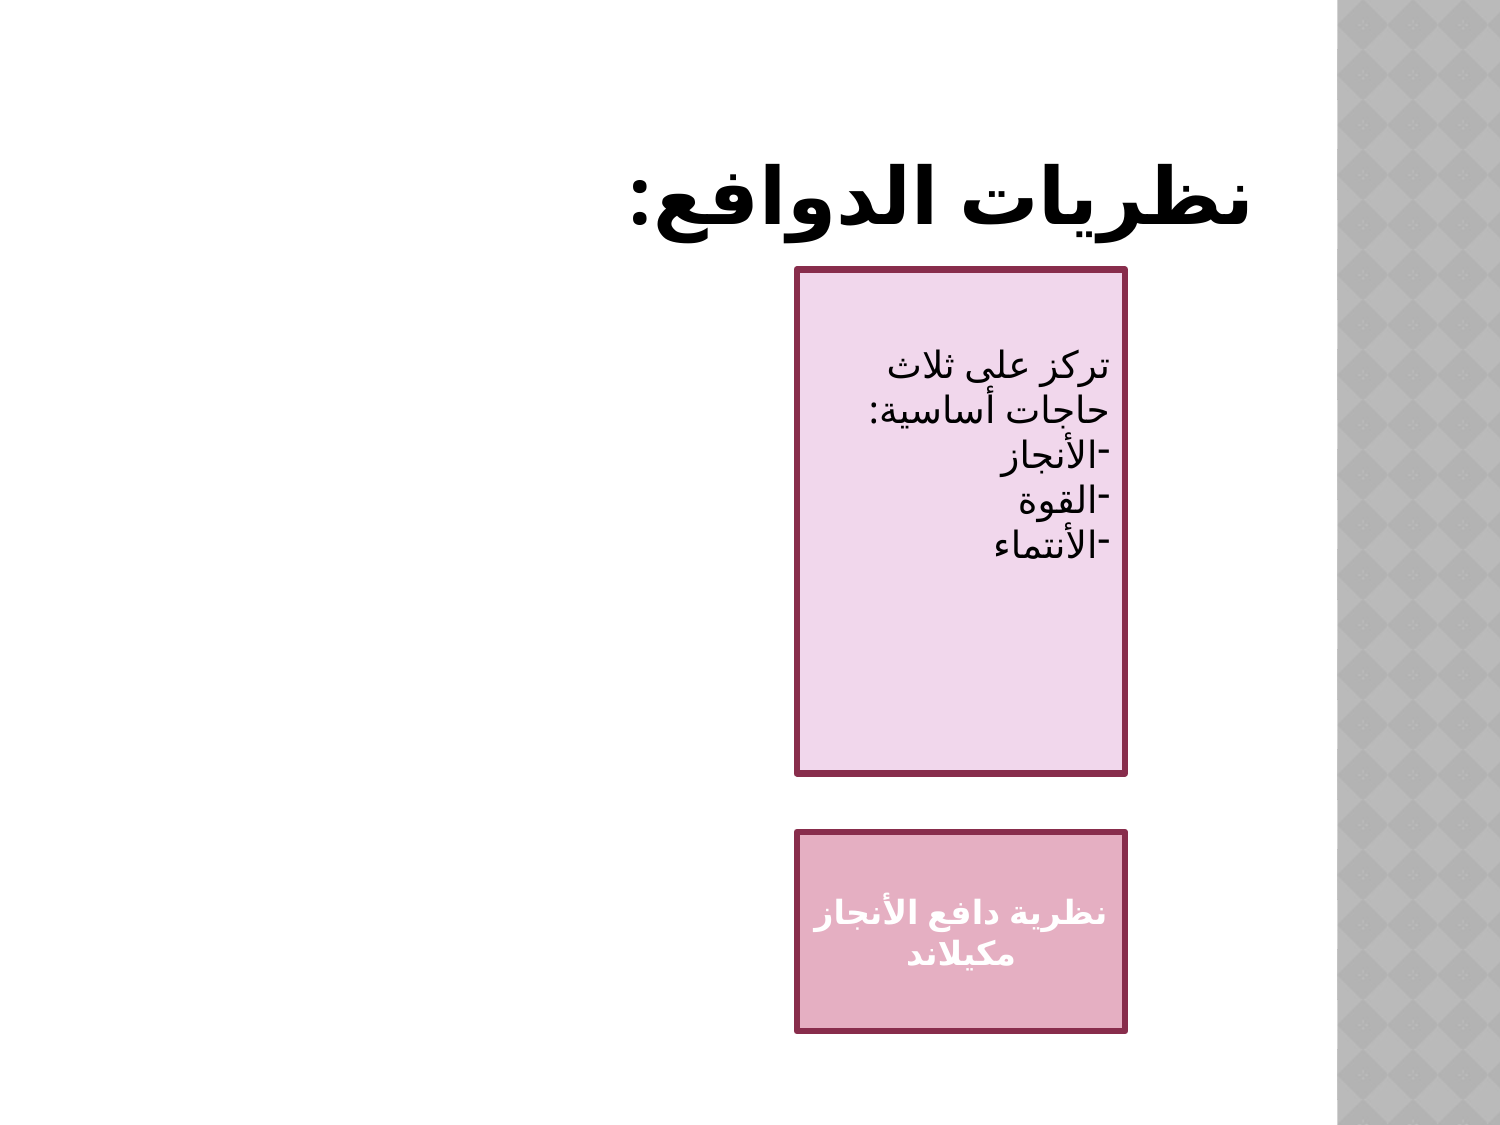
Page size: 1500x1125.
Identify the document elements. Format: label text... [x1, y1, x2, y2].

title نظريات الدوافع: [75, 52, 1263, 240]
text_box تركز على ثلاث حاجات أساسية: الأنجاز القوة الأنتماء [794, 266, 1128, 777]
text_box نظرية دافع الأنجاز مكيلاند [794, 829, 1128, 1034]
